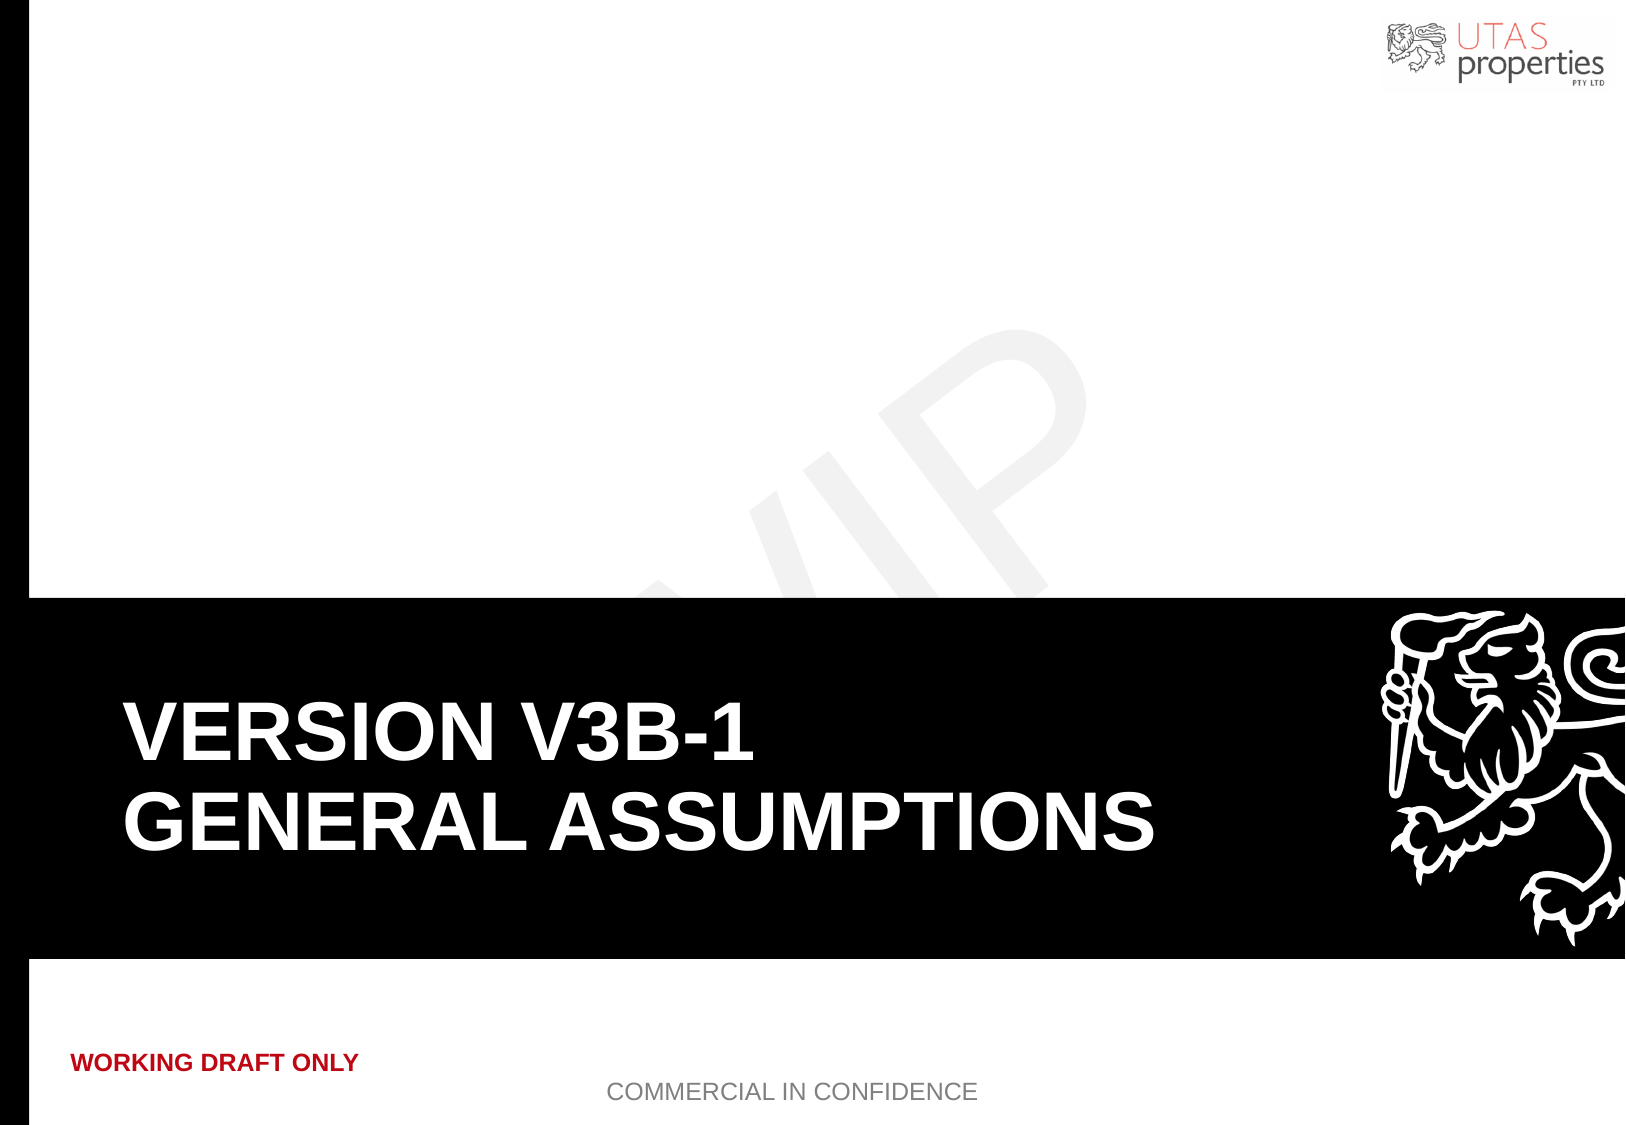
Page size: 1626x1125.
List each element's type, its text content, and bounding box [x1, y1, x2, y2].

title VERSION V3B-1 GENERAL ASSUMPTIONS [123, 687, 1299, 870]
picture [1380, 16, 1614, 93]
text_box WORKING DRAFT ONLY [70, 1046, 389, 1077]
picture [1380, 610, 1625, 947]
